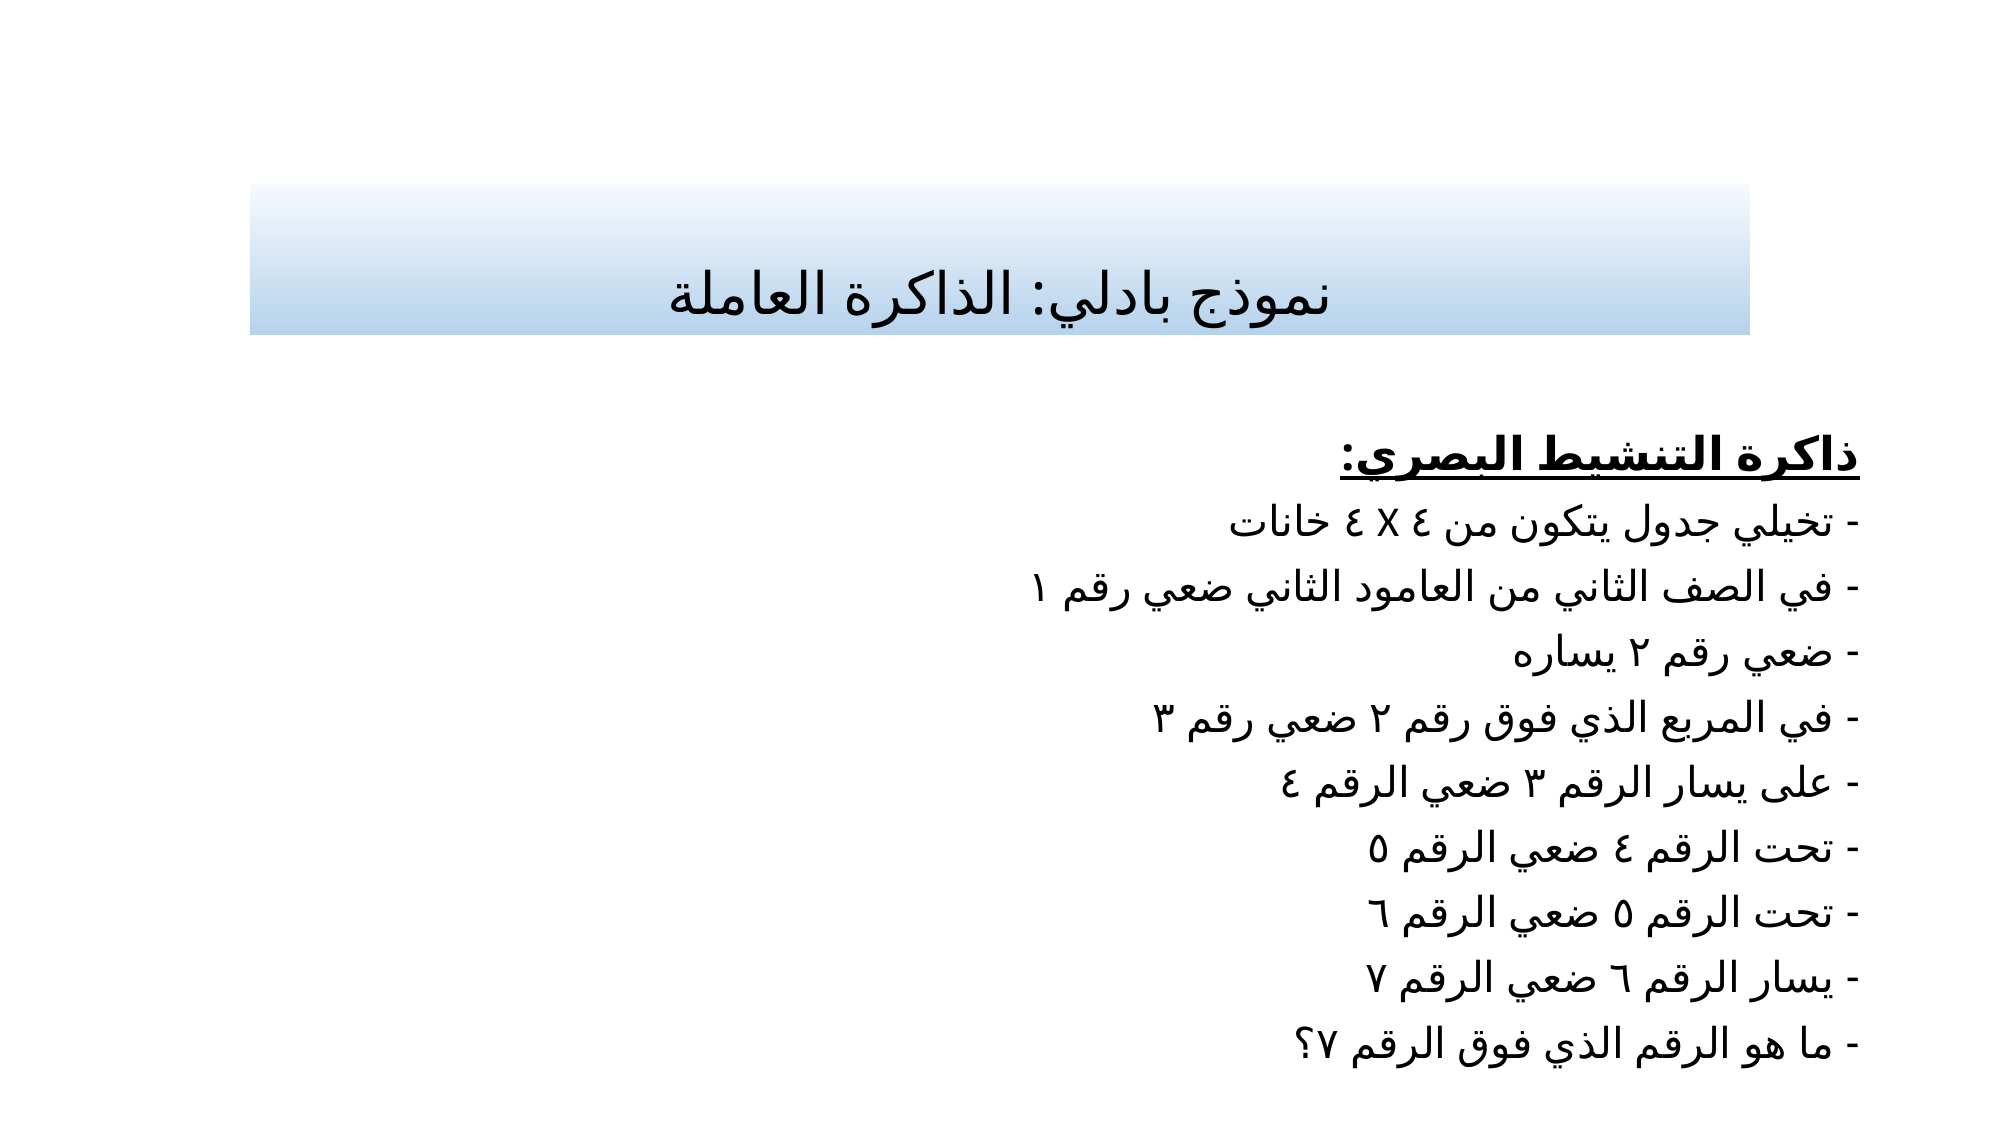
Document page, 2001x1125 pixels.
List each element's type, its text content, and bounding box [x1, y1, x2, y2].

title نموذج بادلي: الذاكرة العاملة [249, 184, 1750, 335]
subtitle ذاكرة التنشيط البصري: - تخيلي جدول يتكون من ٤ X ٤ خانات - في الصف الثاني من العامود الثاني ضعي رقم ١ - ضعي رقم ٢ يساره - في المربع الذي فوق رقم ٢ ضعي رقم ٣ - على يسار الرقم ٣ ضعي الرقم ٤ - تحت الرقم ٤ ضعي الرقم ٥ - تحت الرقم ٥ ضعي الرقم ٦ - يسار الرقم ٦ ضعي الرقم ٧ - ما هو الرقم الذي فوق الرقم ٧؟ [117, 422, 1875, 1076]
